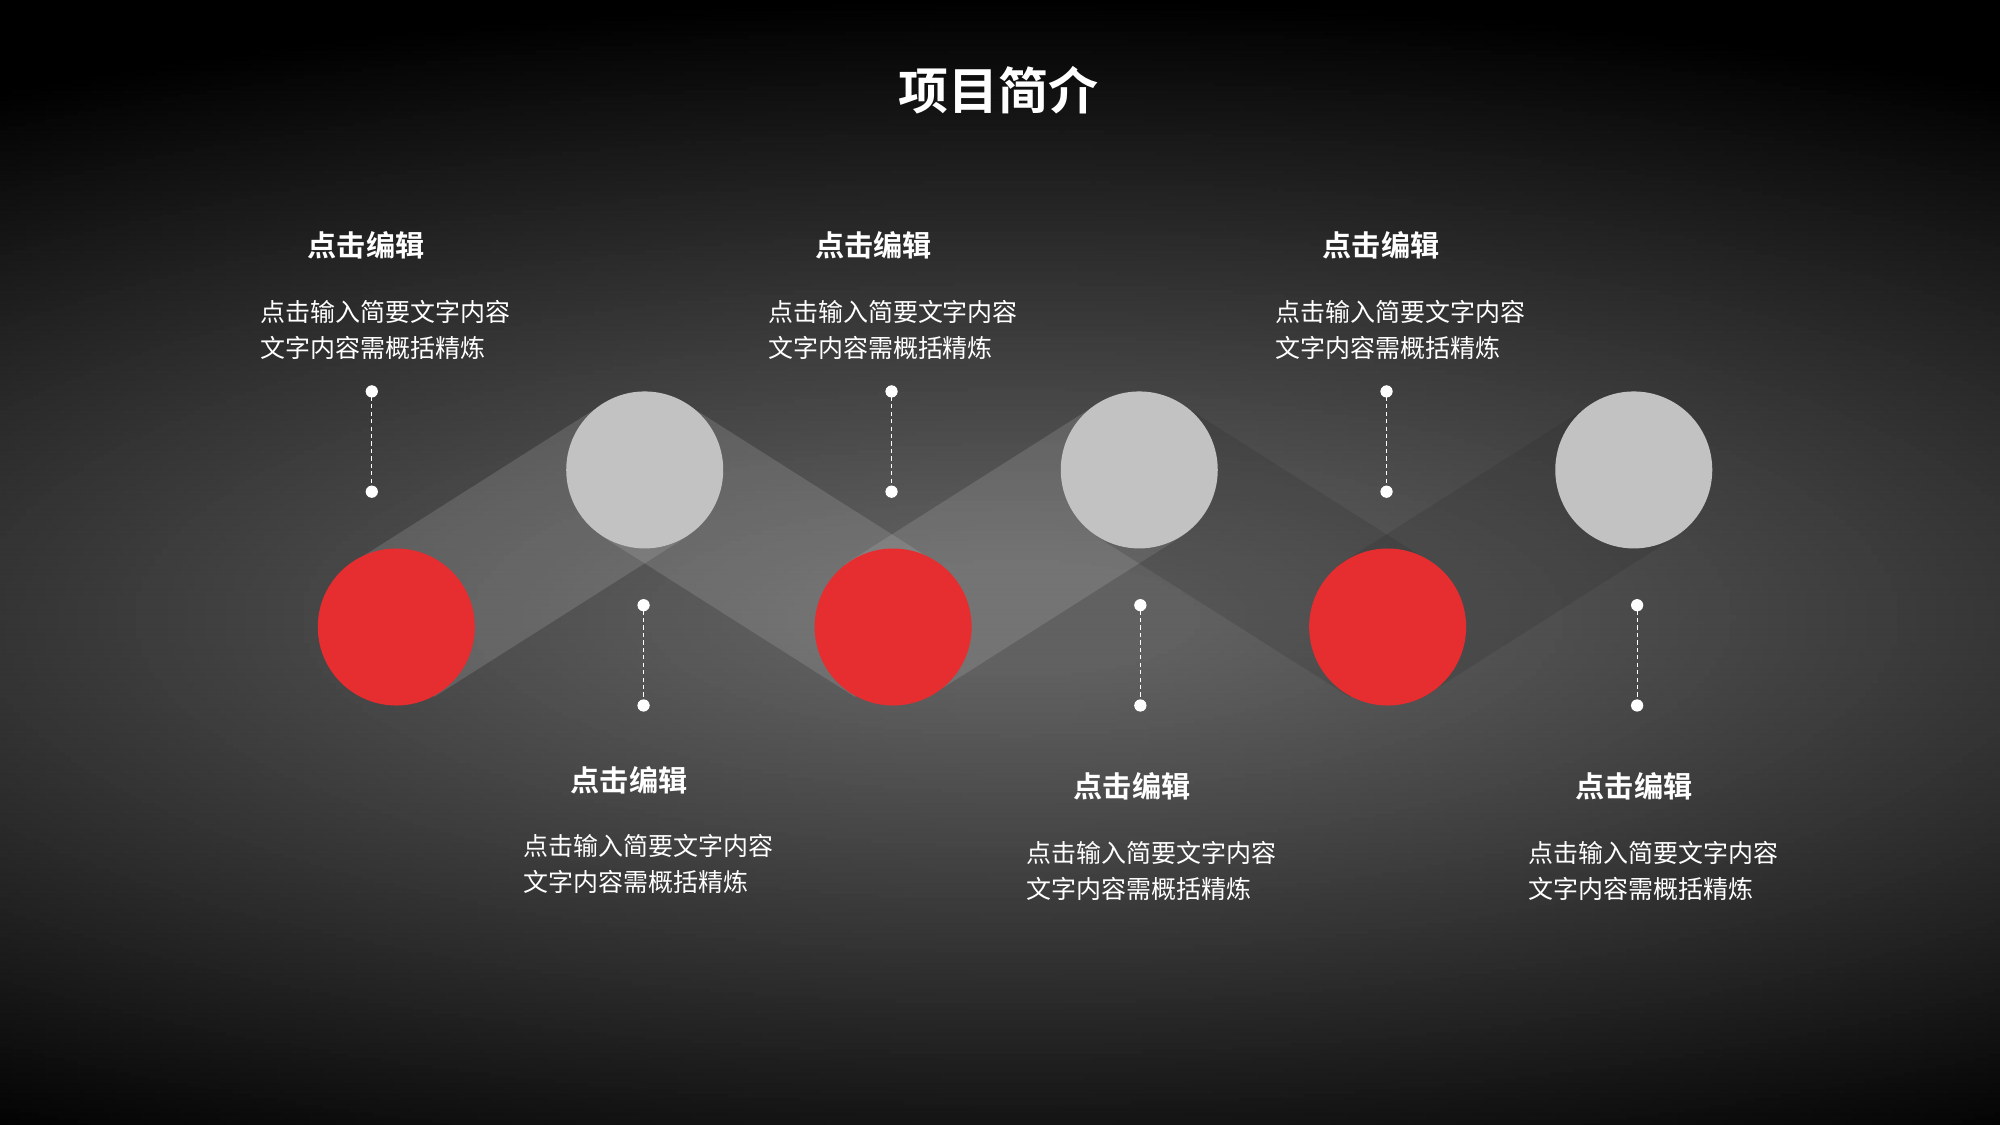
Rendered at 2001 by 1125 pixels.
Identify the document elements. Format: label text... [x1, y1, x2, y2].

text_box 点击编辑 [1448, 761, 1820, 811]
text_box 点击输入简要文字内容文字内容需概括精炼 [523, 824, 783, 897]
text_box 点击编辑 [1195, 220, 1567, 269]
text_box [1059, 390, 1219, 550]
picture [0, 0, 2000, 1125]
text_box [813, 547, 973, 707]
text_box [854, 410, 1139, 688]
text_box [565, 390, 725, 550]
text_box [1554, 390, 1714, 550]
text_box [316, 547, 476, 707]
text_box 点击编辑 [947, 761, 1318, 811]
text_box [1387, 409, 1671, 689]
text_box 点击编辑 [180, 220, 552, 269]
text_box 点击输入简要文字内容文字内容需概括精炼 [1275, 290, 1535, 363]
text_box [366, 409, 682, 699]
text_box 点击编辑 [444, 755, 815, 804]
text_box [645, 410, 892, 699]
text_box 点击输入简要文字内容文字内容需概括精炼 [1026, 831, 1286, 904]
text_box 点击编辑 [688, 220, 1059, 269]
text_box [1100, 409, 1418, 699]
text_box 点击输入简要文字内容文字内容需概括精炼 [768, 290, 1027, 363]
text_box 项目简介 [630, 52, 1366, 127]
text_box 点击输入简要文字内容文字内容需概括精炼 [260, 290, 520, 363]
text_box 点击输入简要文字内容文字内容需概括精炼 [1528, 831, 1788, 904]
text_box [1308, 547, 1468, 707]
